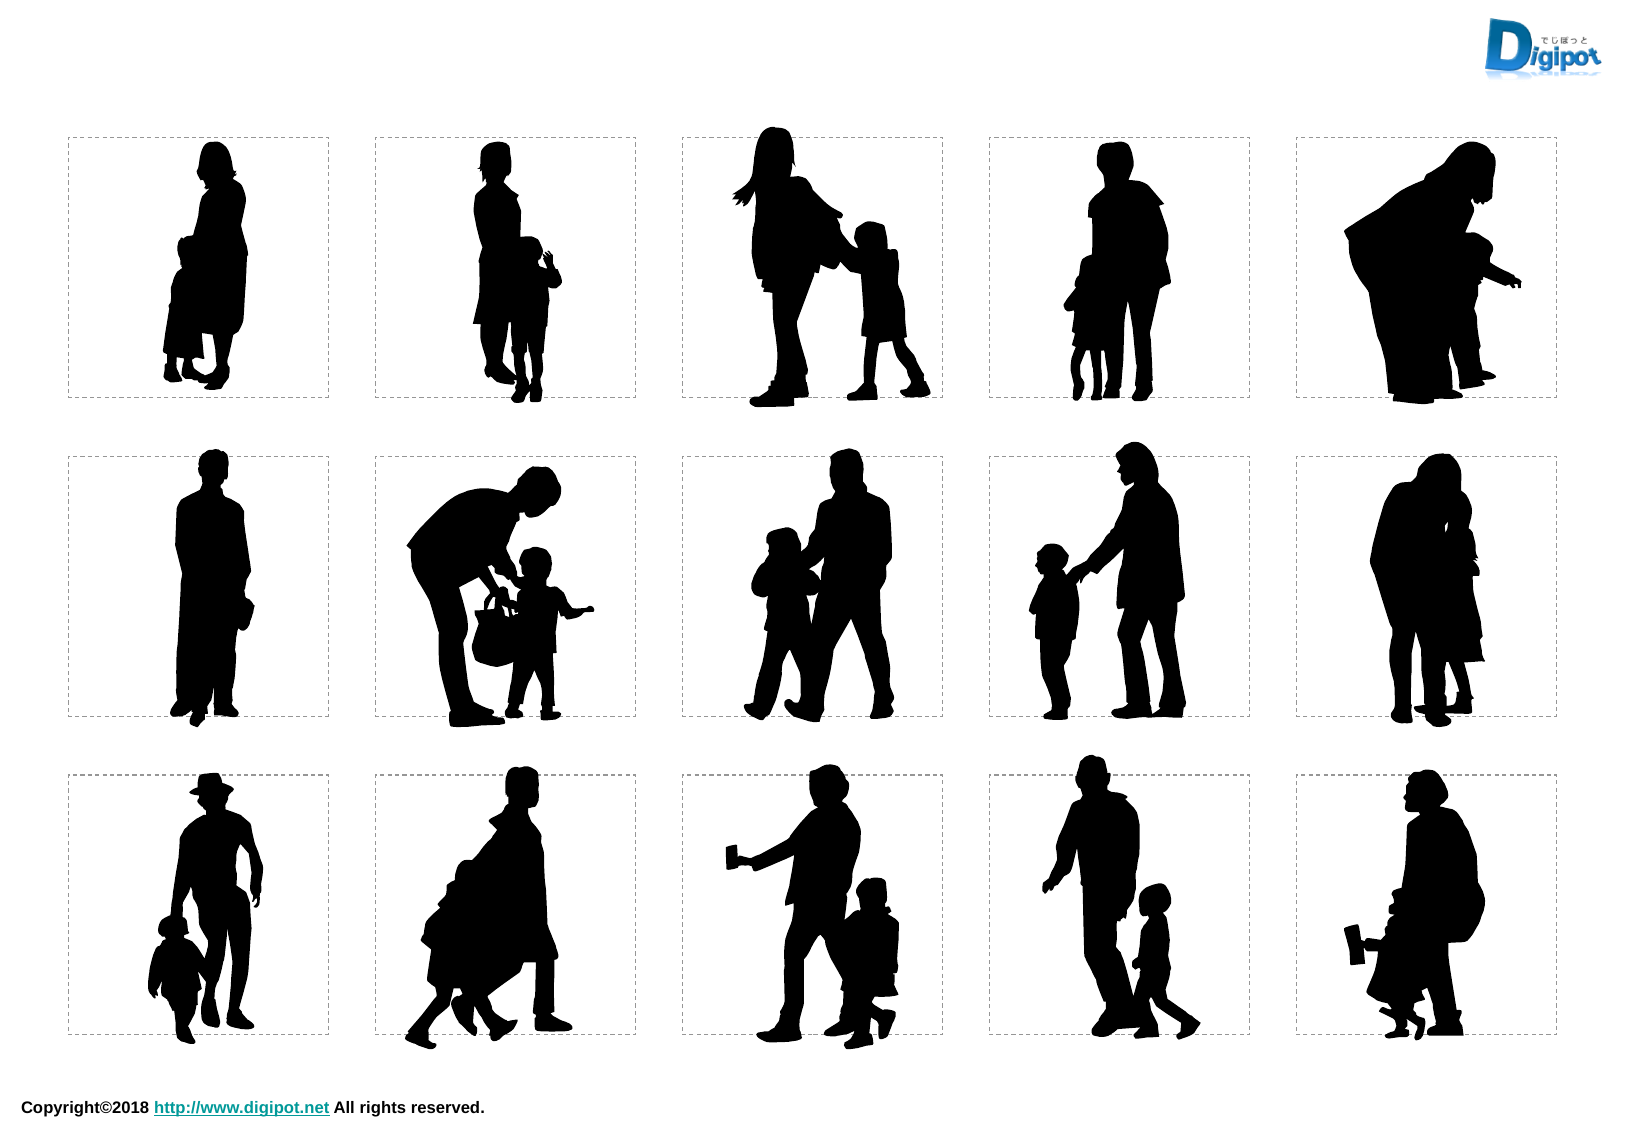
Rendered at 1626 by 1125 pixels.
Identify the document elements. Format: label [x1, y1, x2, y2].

text_box [405, 766, 573, 1050]
text_box [1369, 453, 1486, 728]
text_box [1028, 441, 1187, 720]
text_box [743, 448, 895, 723]
text_box [472, 141, 562, 403]
text_box [1344, 769, 1486, 1041]
text_box [148, 772, 264, 1044]
text_box [725, 764, 899, 1050]
text_box [170, 448, 255, 728]
text_box [1344, 141, 1522, 405]
picture [1485, 18, 1602, 82]
text_box [406, 466, 595, 728]
text_box [732, 126, 931, 408]
text_box [1042, 754, 1201, 1040]
text_box [162, 141, 249, 390]
text_box [1063, 141, 1171, 402]
